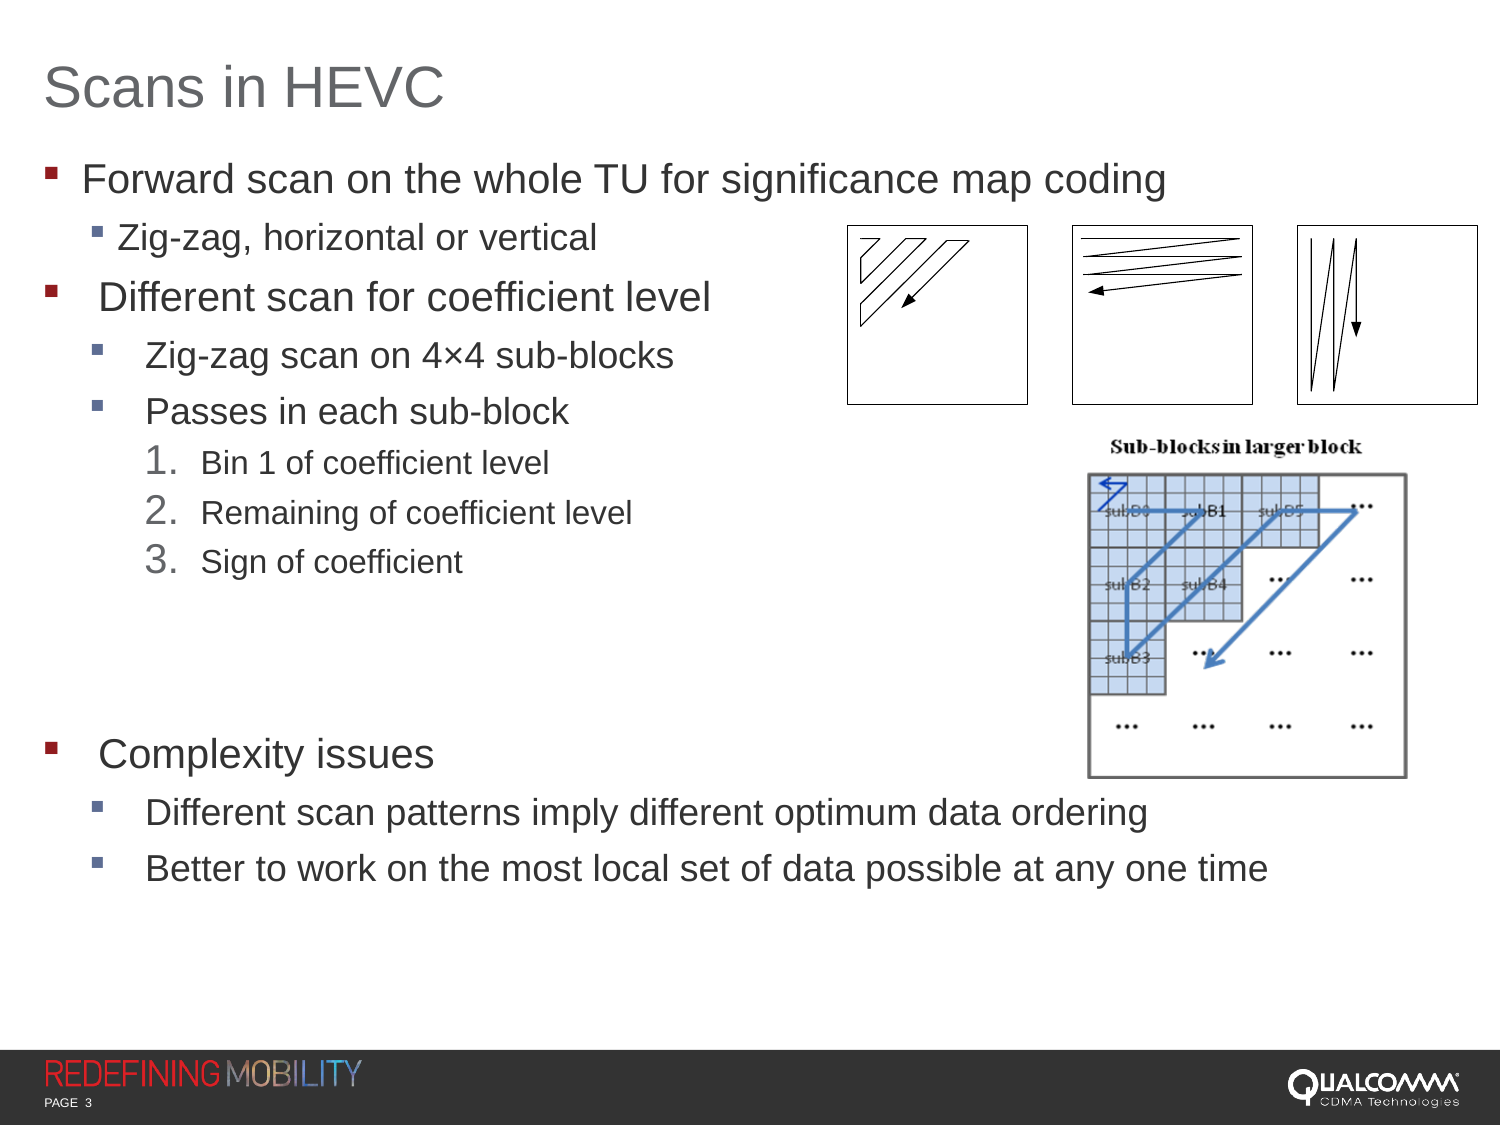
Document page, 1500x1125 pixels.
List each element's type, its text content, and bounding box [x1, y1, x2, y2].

list Forward scan on the whole TU for significance map coding Zig-zag, horizontal or vertical Different scan for coefficient level Zig-zag scan on 4×4 sub-blocks Passes in each sub-block Bin 1 of coefficient level Remaining of coefficient level Sign of coefficient Complexity issues Different scan patterns imply different optimum data ordering Better to work on the most local set of data possible at any one time [26, 148, 1344, 1021]
title Scans in HEVC [28, 44, 1462, 138]
picture [1278, 1058, 1478, 1114]
picture [1084, 426, 1416, 781]
picture [30, 1048, 372, 1099]
picture [843, 220, 1480, 410]
